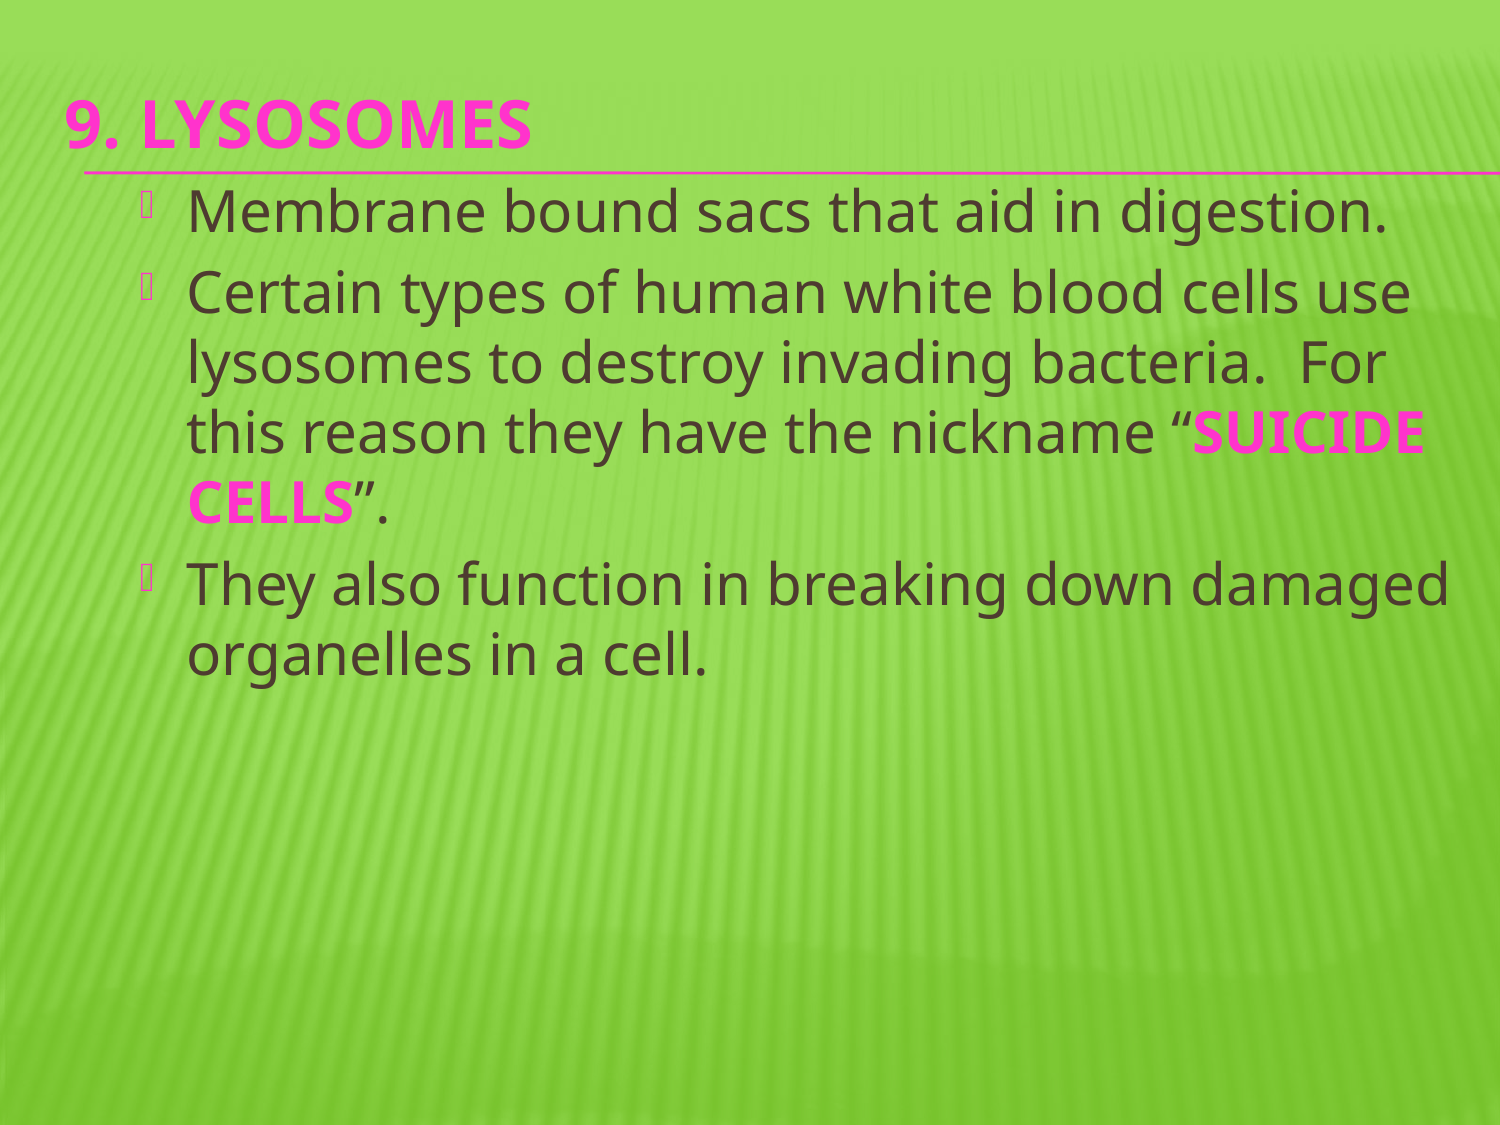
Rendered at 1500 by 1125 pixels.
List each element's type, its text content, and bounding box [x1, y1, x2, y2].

list 9. LYSOSOMES Membrane bound sacs that aid in digestion. Certain types of human white blood cells use lysosomes to destroy invading bacteria. For this reason they have the nickname “SUICIDE CELLS”. They also function in breaking down damaged organelles in a cell. [50, 75, 1475, 998]
